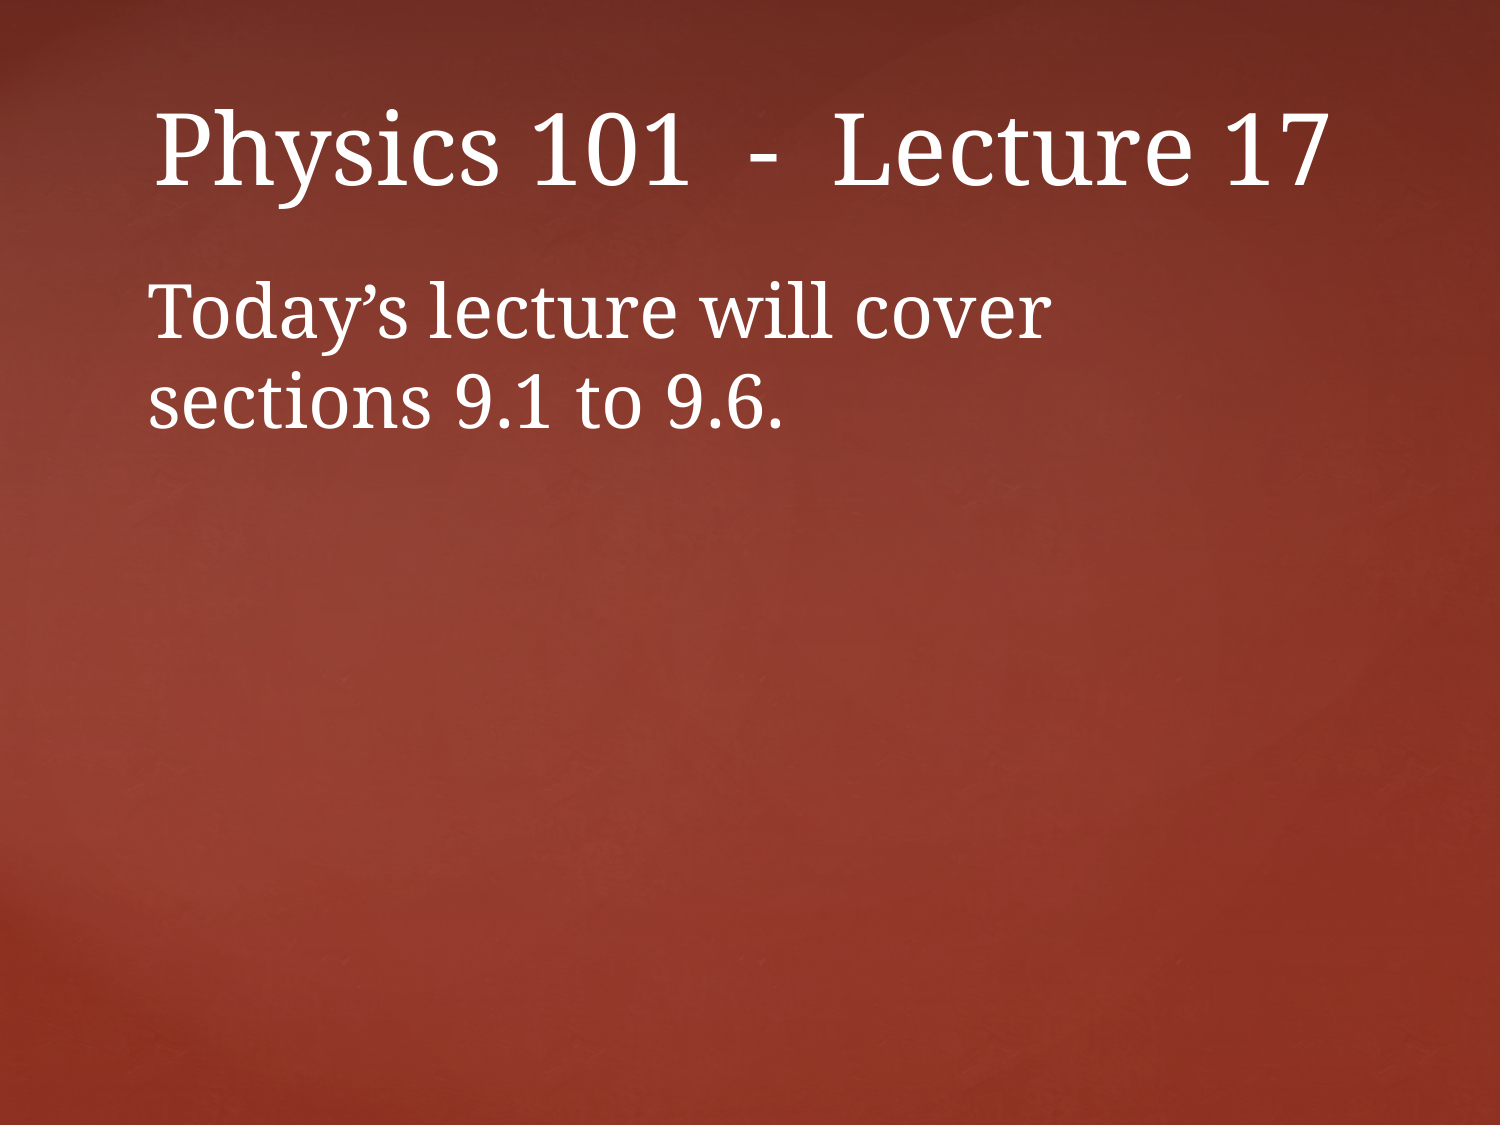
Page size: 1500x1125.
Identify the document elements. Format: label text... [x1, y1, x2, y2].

title Physics 101 - Lecture 17 [125, 75, 1363, 213]
text_box Today’s lecture will cover sections 9.1 to 9.6. [131, 265, 1370, 451]
